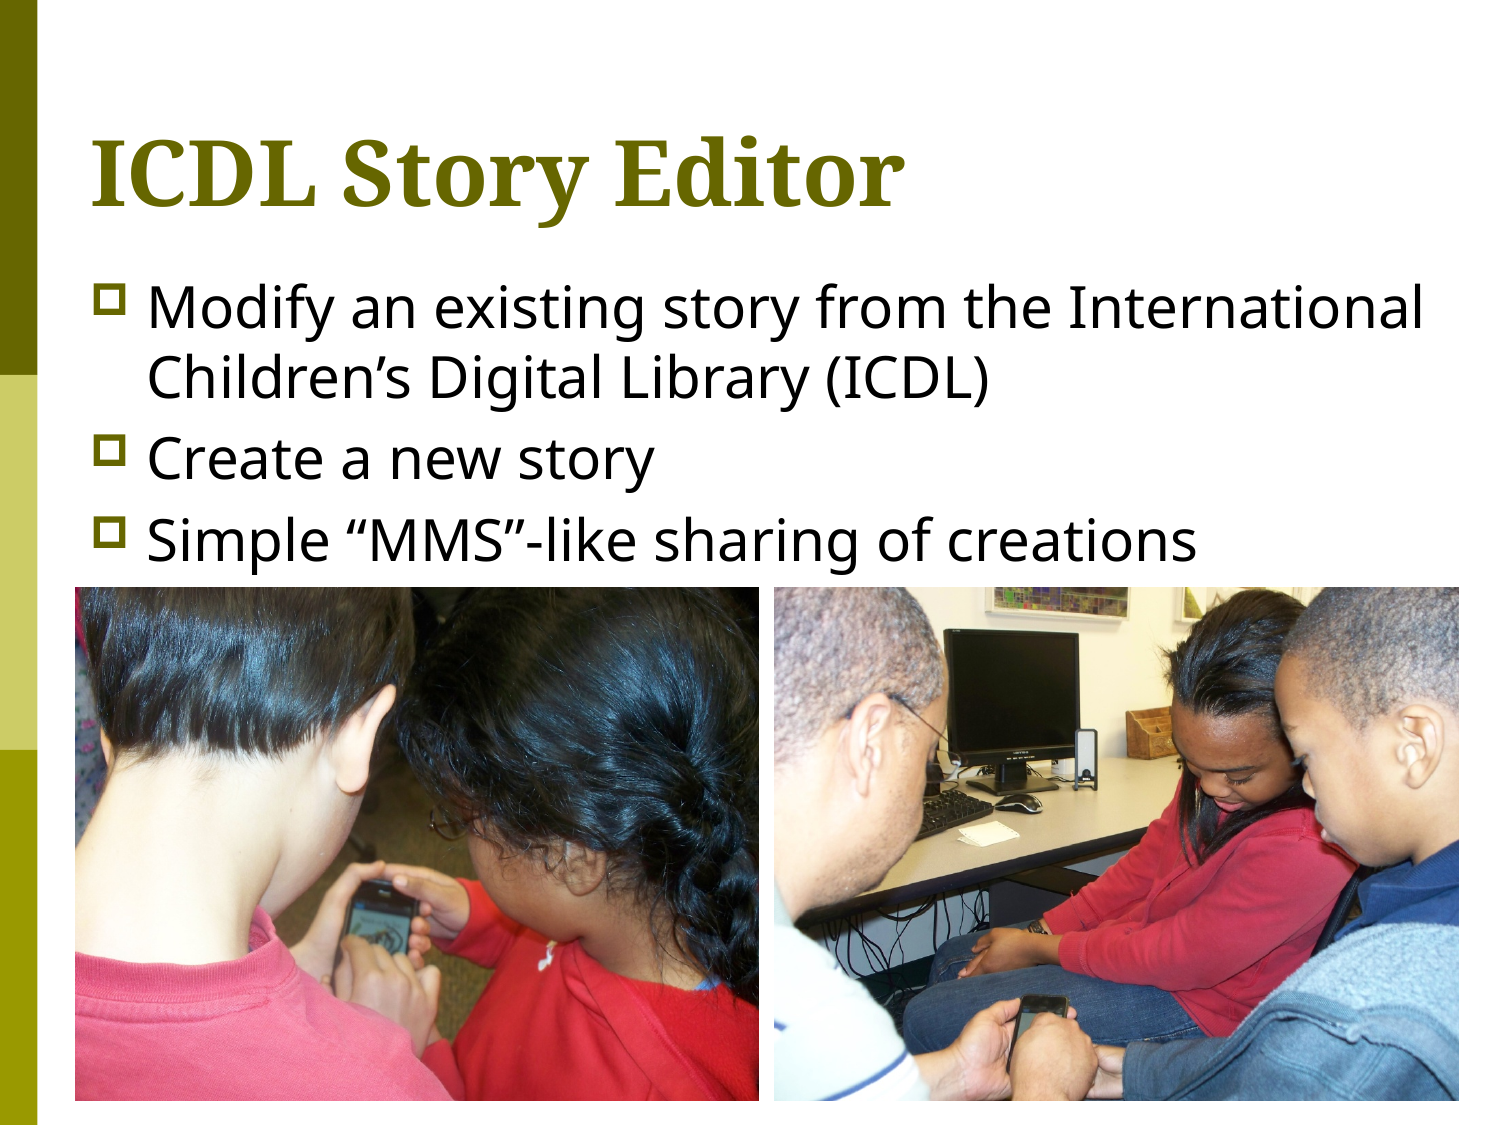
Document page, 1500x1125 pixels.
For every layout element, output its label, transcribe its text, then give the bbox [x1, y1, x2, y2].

picture [774, 587, 1460, 1101]
picture [74, 587, 760, 1101]
title ICDL Story Editor [74, 45, 1426, 233]
list Modify an existing story from the International Children’s Digital Library (ICDL) Create a new story Simple “MMS”-like sharing of creations [74, 262, 1500, 588]
